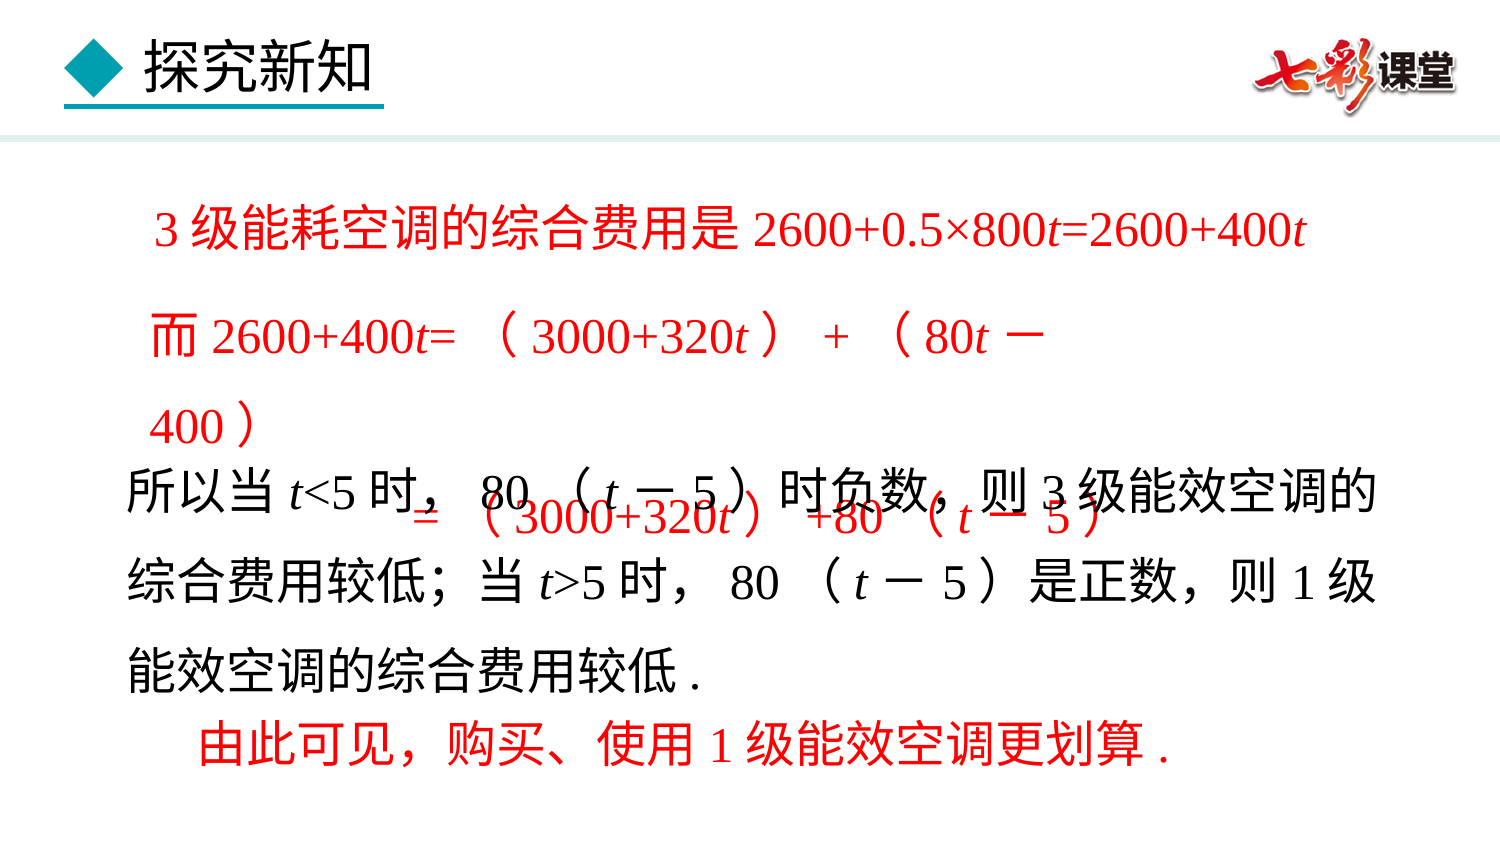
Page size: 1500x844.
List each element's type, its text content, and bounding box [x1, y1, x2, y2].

text_box 由此可见，购买、使用1级能效空调更划算. [181, 705, 1219, 780]
text_box 3级能耗空调的综合费用是2600+0.5×800t=2600+400t [139, 180, 1336, 266]
text_box 所以当t˂5时，80（t－5）时负数，则3级能效空调的综合费用较低；当t˃5时，80（t－5）是正数，则1级能效空调的综合费用较低. [112, 421, 1434, 707]
text_box 而2600+400t=（3000+320t）+（80t－400） =（3000+320t）+80（t－5） [134, 266, 1172, 421]
picture [1249, 32, 1461, 118]
